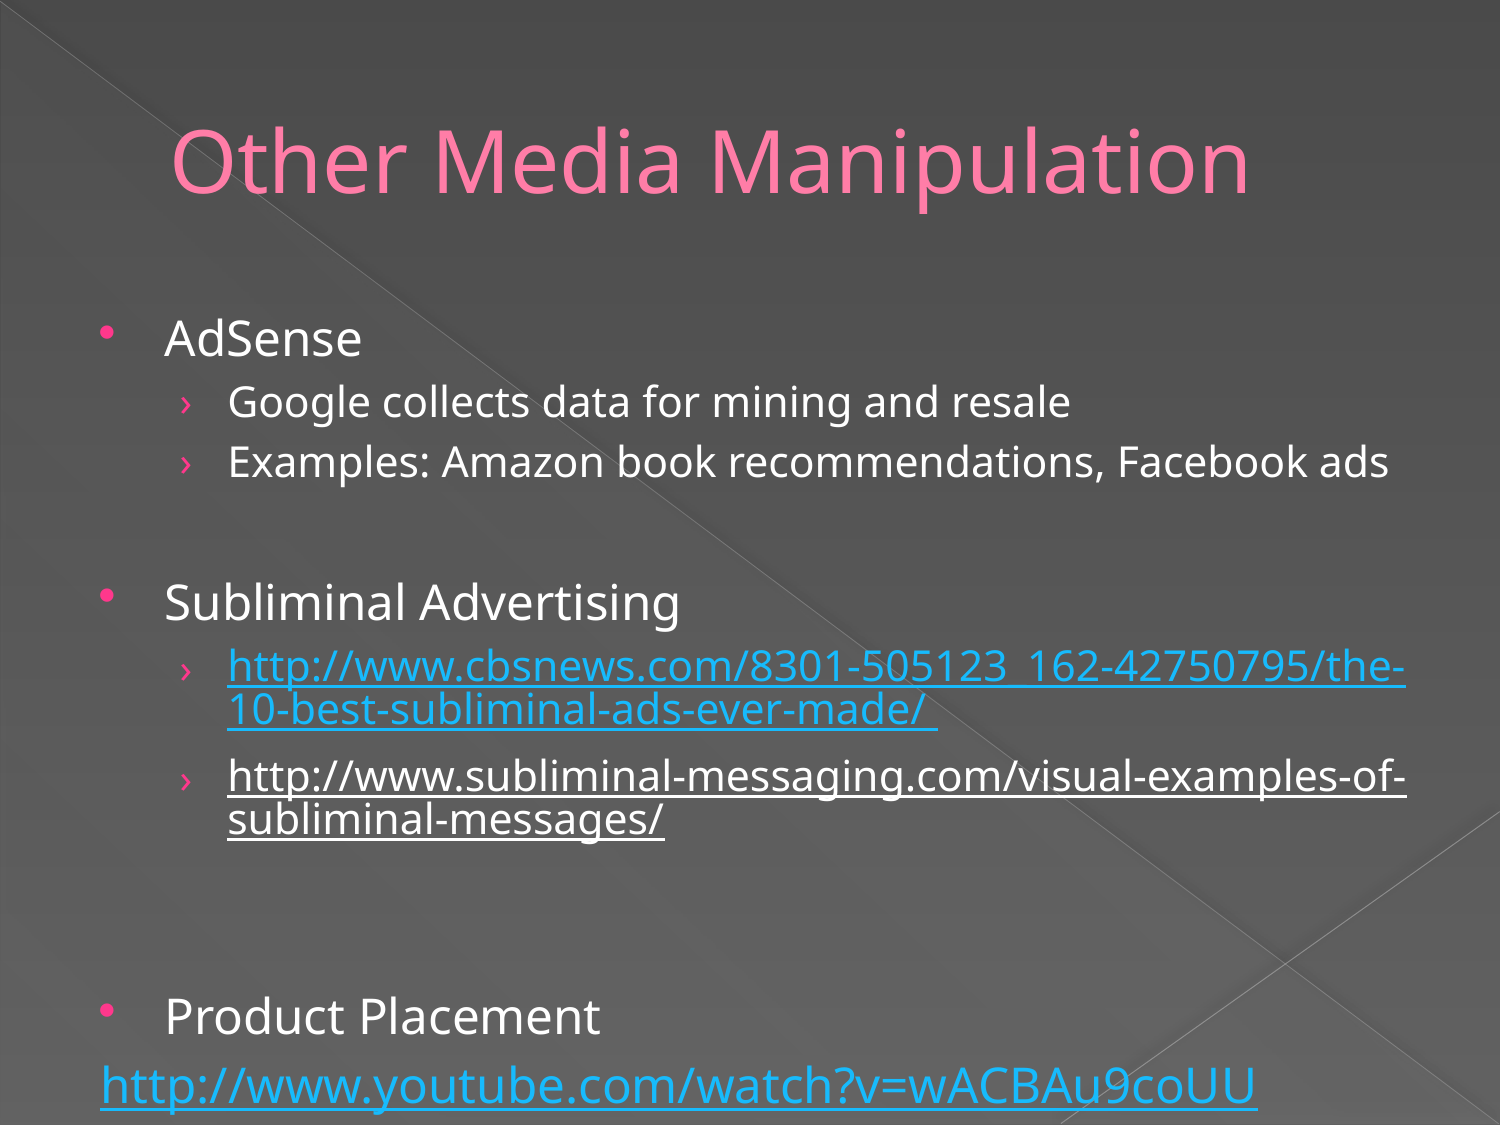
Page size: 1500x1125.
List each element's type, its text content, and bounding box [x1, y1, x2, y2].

list AdSense Google collects data for mining and resale Examples: Amazon book recommendations, Facebook ads Subliminal Advertising http://www.cbsnews.com/8301-505123_162-42750795/the-10-best-subliminal-ads-ever-made/ http://www.subliminal-messaging.com/visual-examples-of-subliminal-messages/ Product Placement http://www.youtube.com/watch?v=wACBAu9coUU [75, 299, 1425, 1067]
title Other Media Manipulation [75, 43, 1425, 274]
